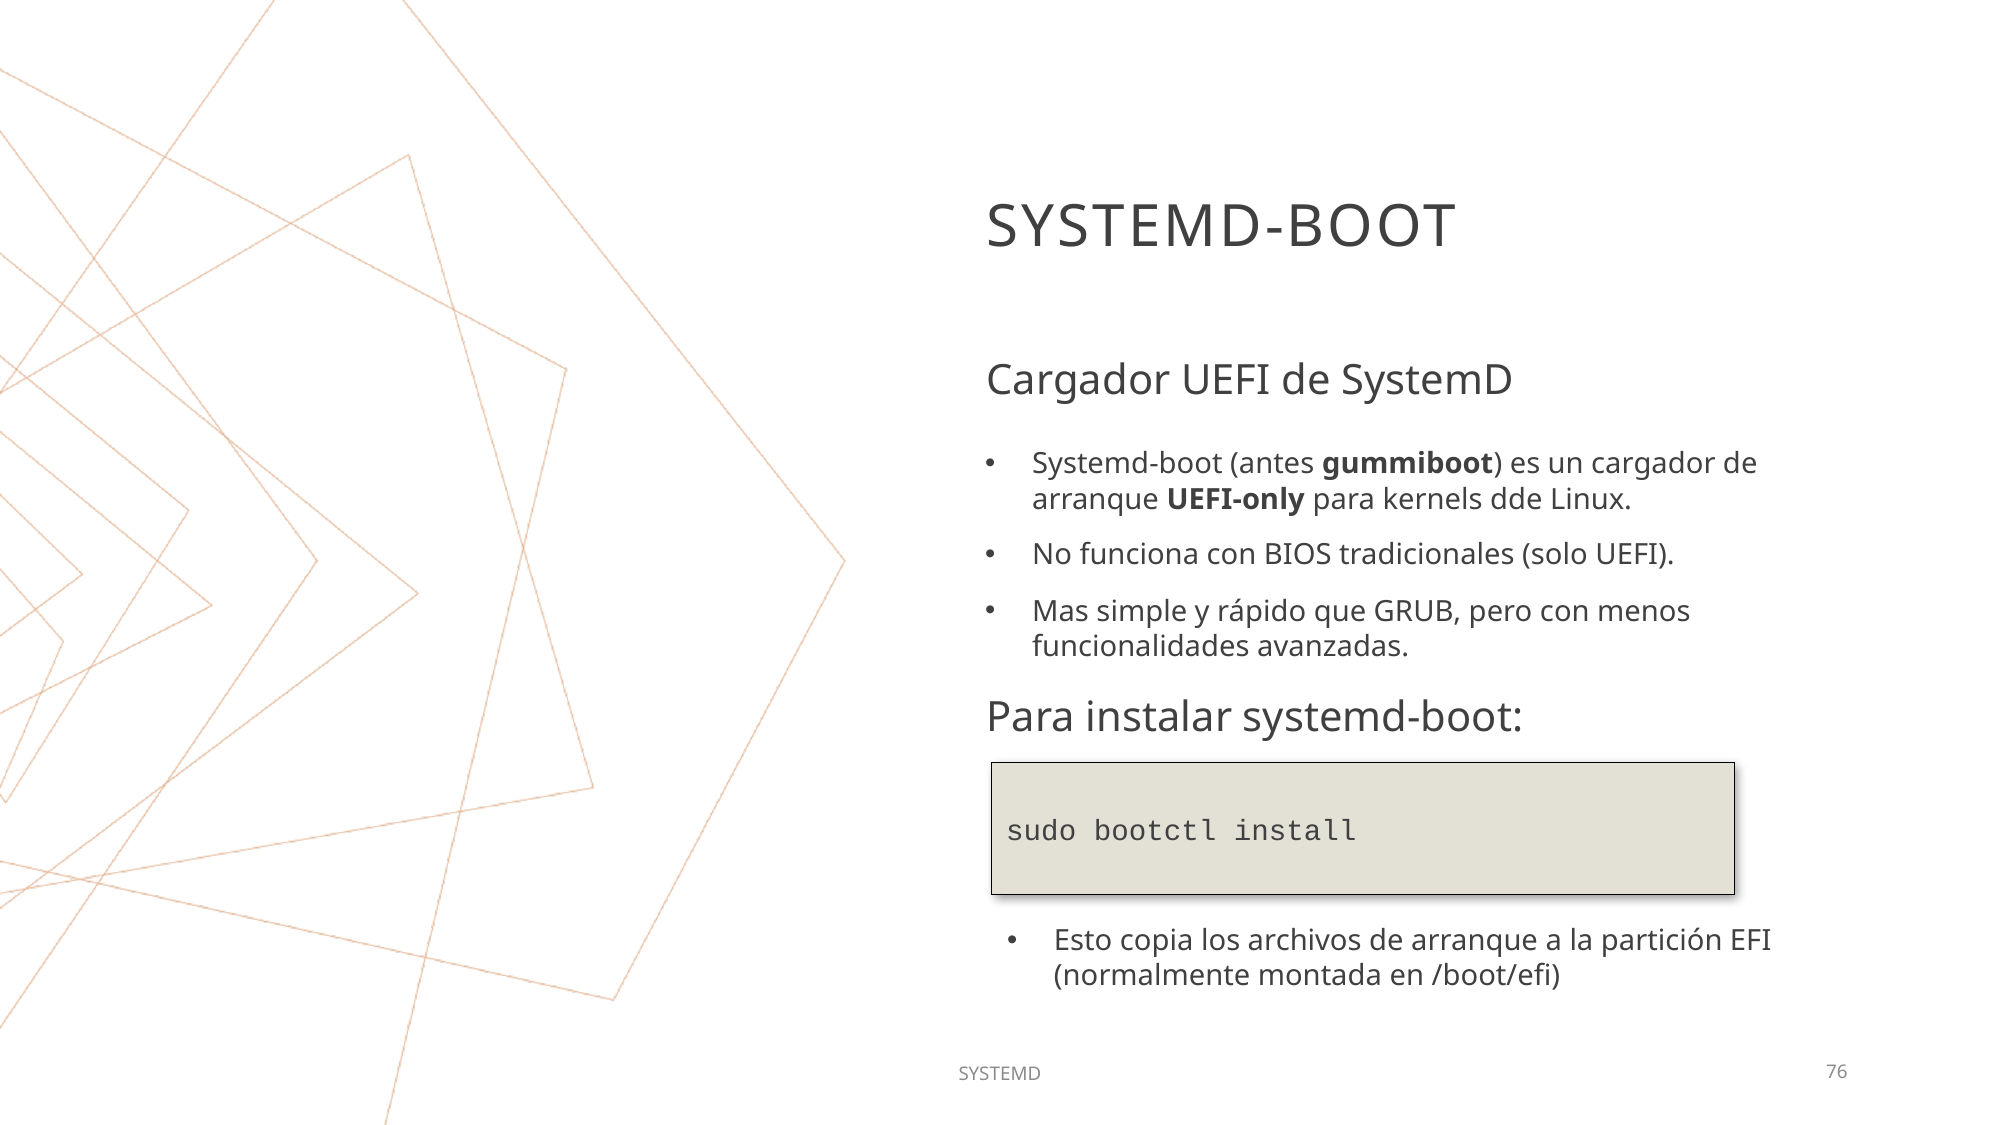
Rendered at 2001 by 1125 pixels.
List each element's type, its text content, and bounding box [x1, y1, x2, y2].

text_box Esto copia los archivos de arranque a la partición EFI (normalmente montada en /boot/efi) [992, 913, 1883, 1007]
footer SYSTEMD [662, 1042, 1338, 1103]
text_box sudo bootctl install [991, 762, 1735, 895]
slide_number 76 [1412, 1042, 1863, 1103]
picture [0, 0, 893, 1125]
list Para instalar systemd-boot: [971, 682, 1863, 775]
title Systemd-boot [971, 189, 1863, 328]
text_box Systemd-boot (antes gummiboot) es un cargador de arranque UEFI-only para kernels dde Linux. No funciona con BIOS tradicionales (solo UEFI). Mas simple y rápido que GRUB, pero con menos funcionalidades avanzadas. [970, 437, 1858, 696]
text_box Cargador UEFI de SystemD [971, 345, 1863, 437]
